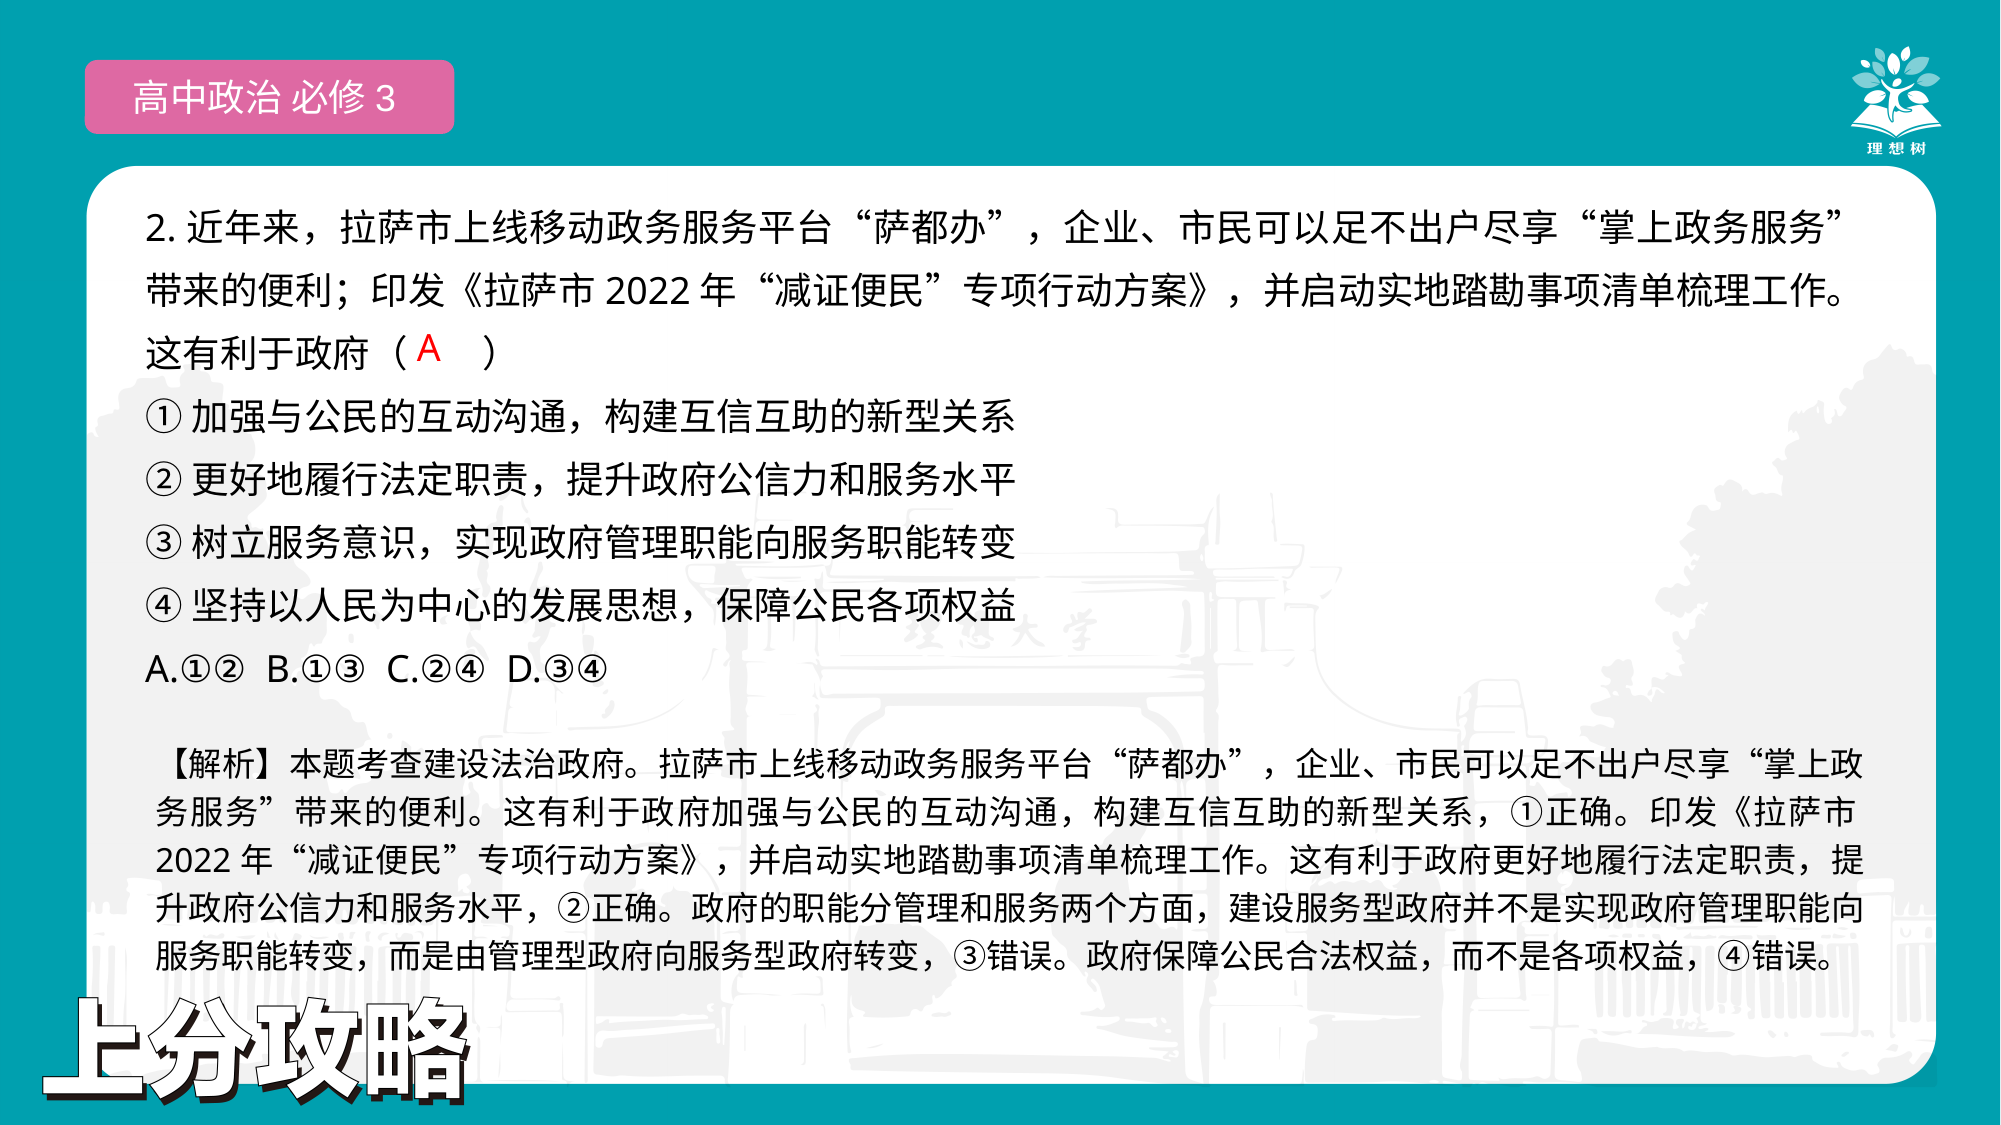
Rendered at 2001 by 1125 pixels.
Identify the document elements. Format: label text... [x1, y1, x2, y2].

text_box 【解析】本题考查建设法治政府。拉萨市上线移动政务服务平台“萨都办”，企业、市民可以足不出户尽享“掌上政务服务”带来的便利。这有利于政府加强与公民的互动沟通，构建互信互助的新型关系，①正确。印发《拉萨市2022年“减证便民”专项行动方案》，并启动实地踏勘事项清单梳理工作。这有利于政府更好地履行法定职责，提升政府公信力和服务水平，②正确。政府的职能分管理和服务两个方面，建设服务型政府并不是实现政府管理职能向服务职能转变，而是由管理型政府向服务型政府转变，③错误。政府保障公民合法权益，而不是各项权益，④错误。 [140, 728, 1880, 983]
text_box 2.近年来，拉萨市上线移动政务服务平台“萨都办”，企业、市民可以足不出户尽享“掌上政务服务”带来的便利；印发《拉萨市2022年“减证便民”专项行动方案》，并启动实地踏勘事项清单梳理工作。这有利于政府（ ） ①加强与公民的互动沟通，构建互信互助的新型关系 ②更好地履行法定职责，提升政府公信力和服务水平 ③树立服务意识，实现政府管理职能向服务职能转变 ④坚持以人民为中心的发展思想，保障公民各项权益 A.①② B.①③ C.②④ D.③④ [130, 178, 1880, 698]
picture [0, 0, 2001, 1125]
text_box A [392, 294, 510, 377]
text_box 高中政治 必修3 [83, 58, 456, 135]
